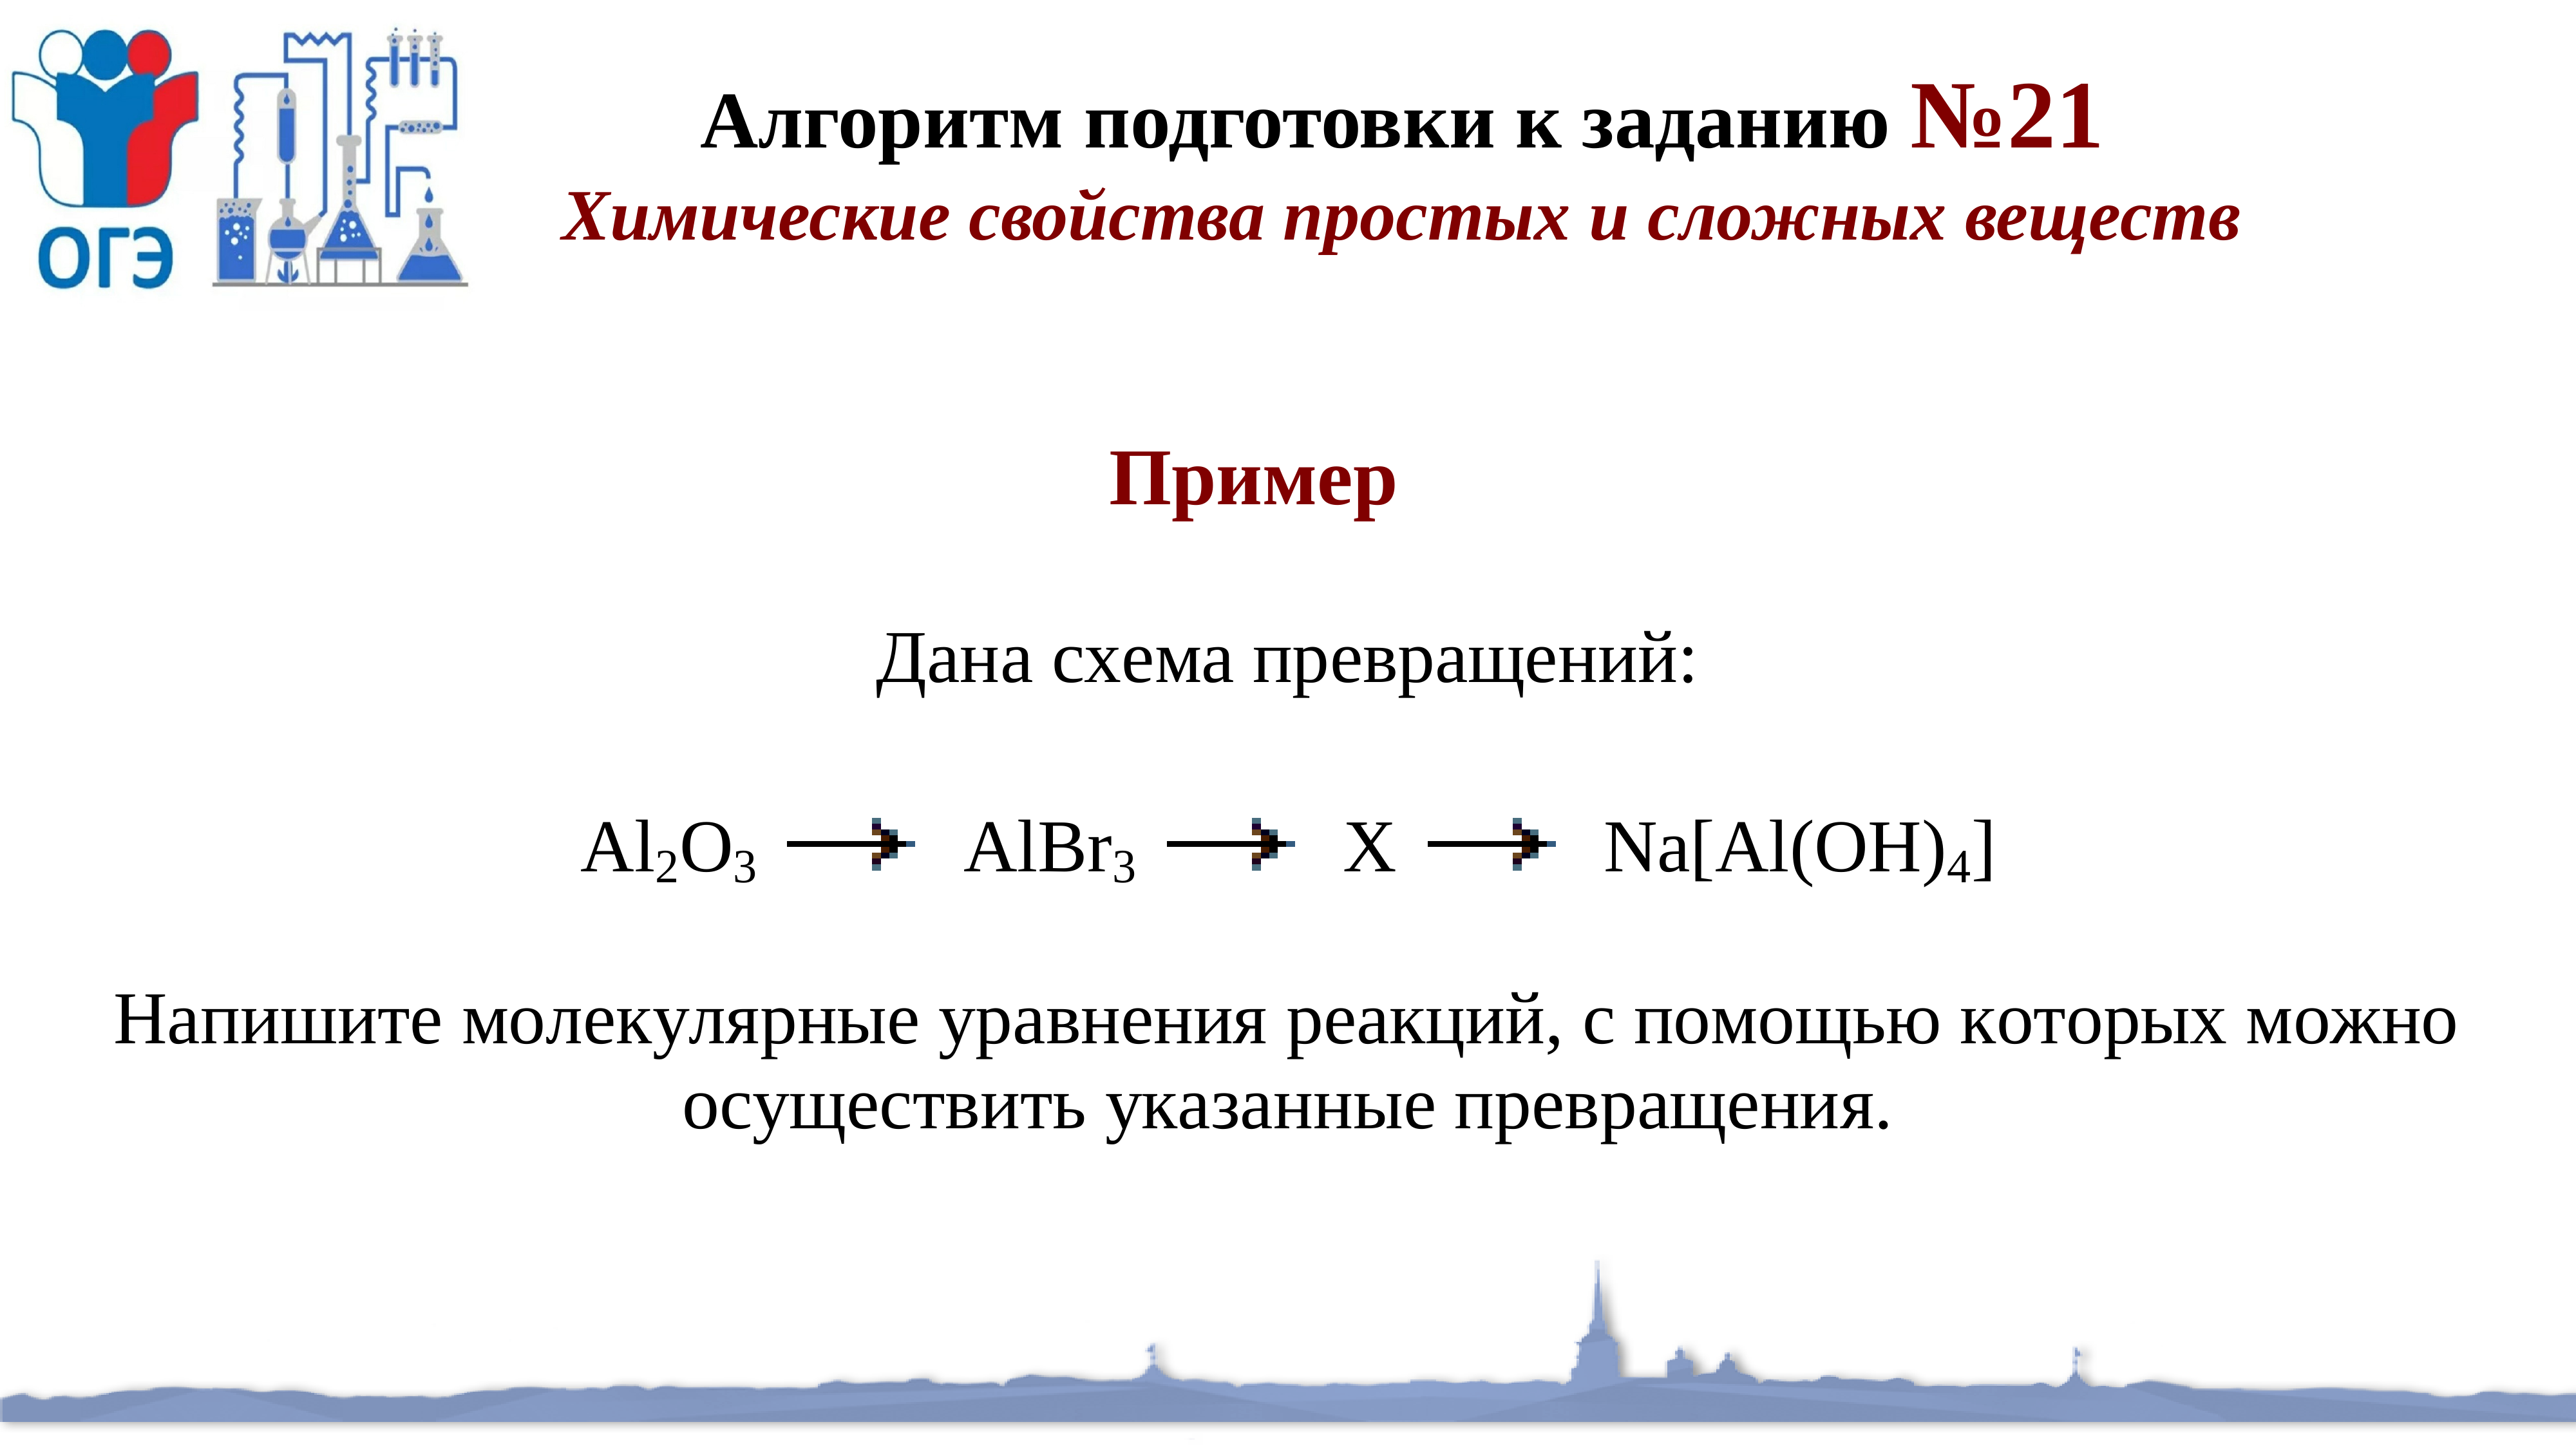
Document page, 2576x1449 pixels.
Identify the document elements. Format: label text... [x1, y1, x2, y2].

picture [44, 614, 2532, 1147]
text_box Алгоритм подготовки к заданию №21 Химические свойства простых и сложных веществ [519, 46, 2285, 259]
picture [1, 0, 477, 311]
text_box Пример [1006, 419, 1501, 526]
picture [0, 1259, 2576, 1440]
